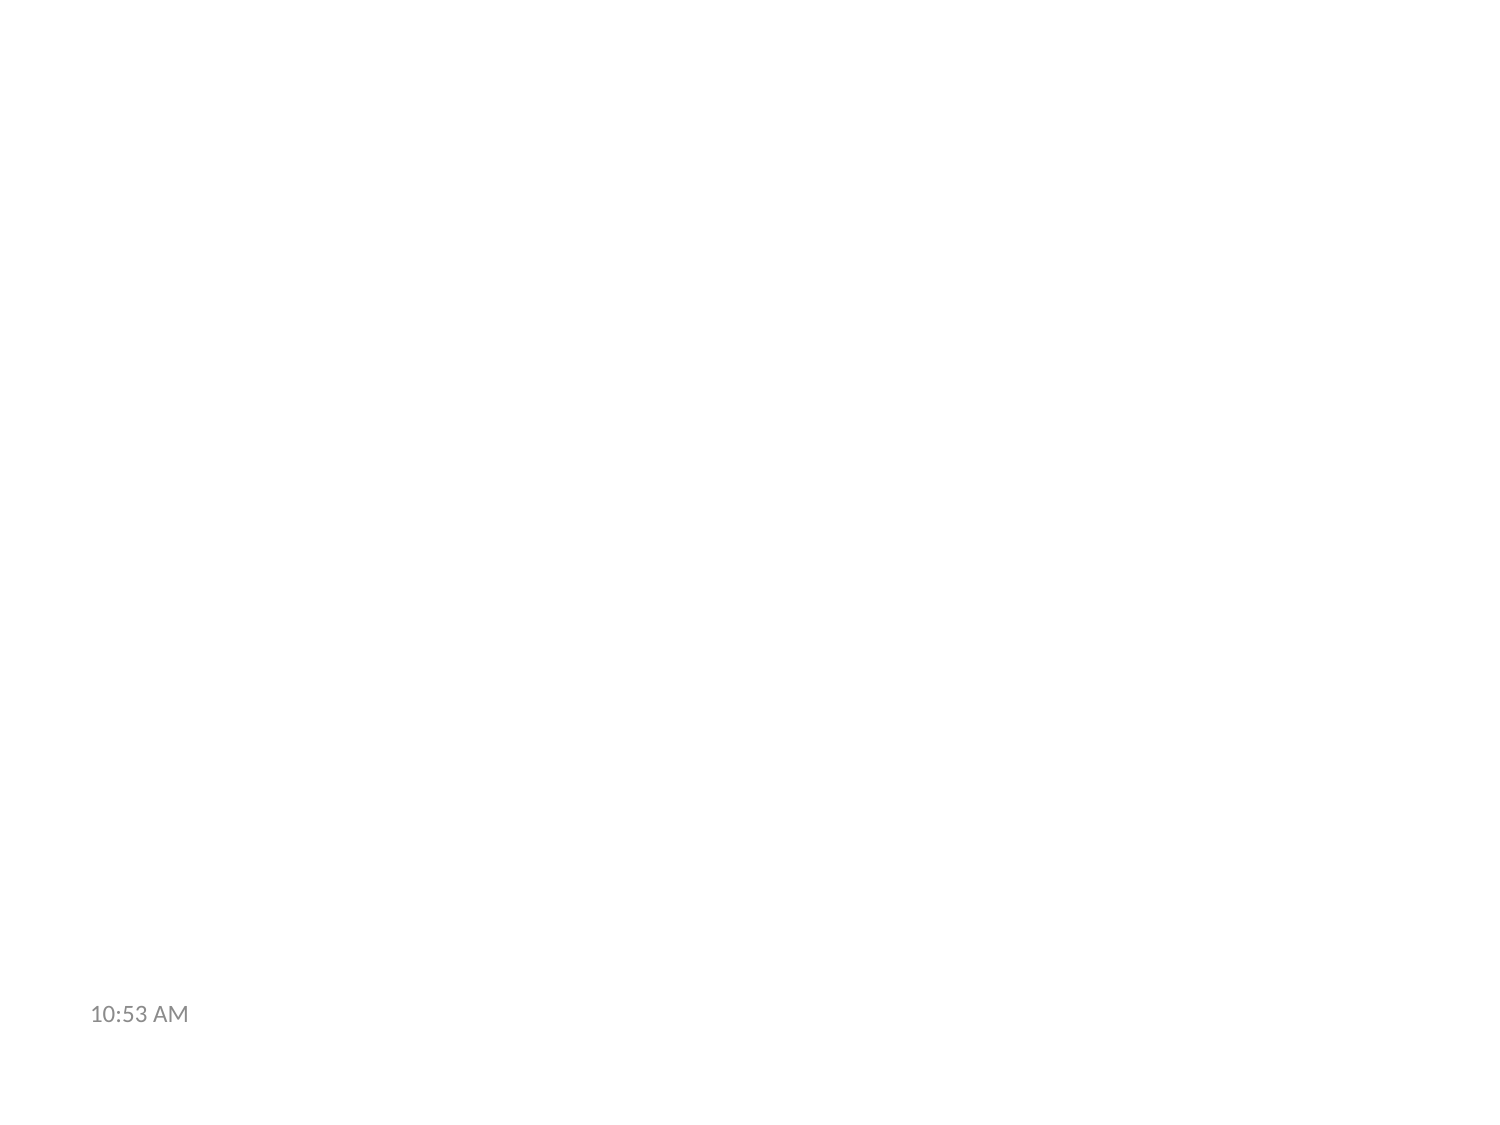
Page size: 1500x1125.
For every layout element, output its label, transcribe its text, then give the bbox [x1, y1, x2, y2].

text_box 3:35 PM [75, 982, 425, 1043]
